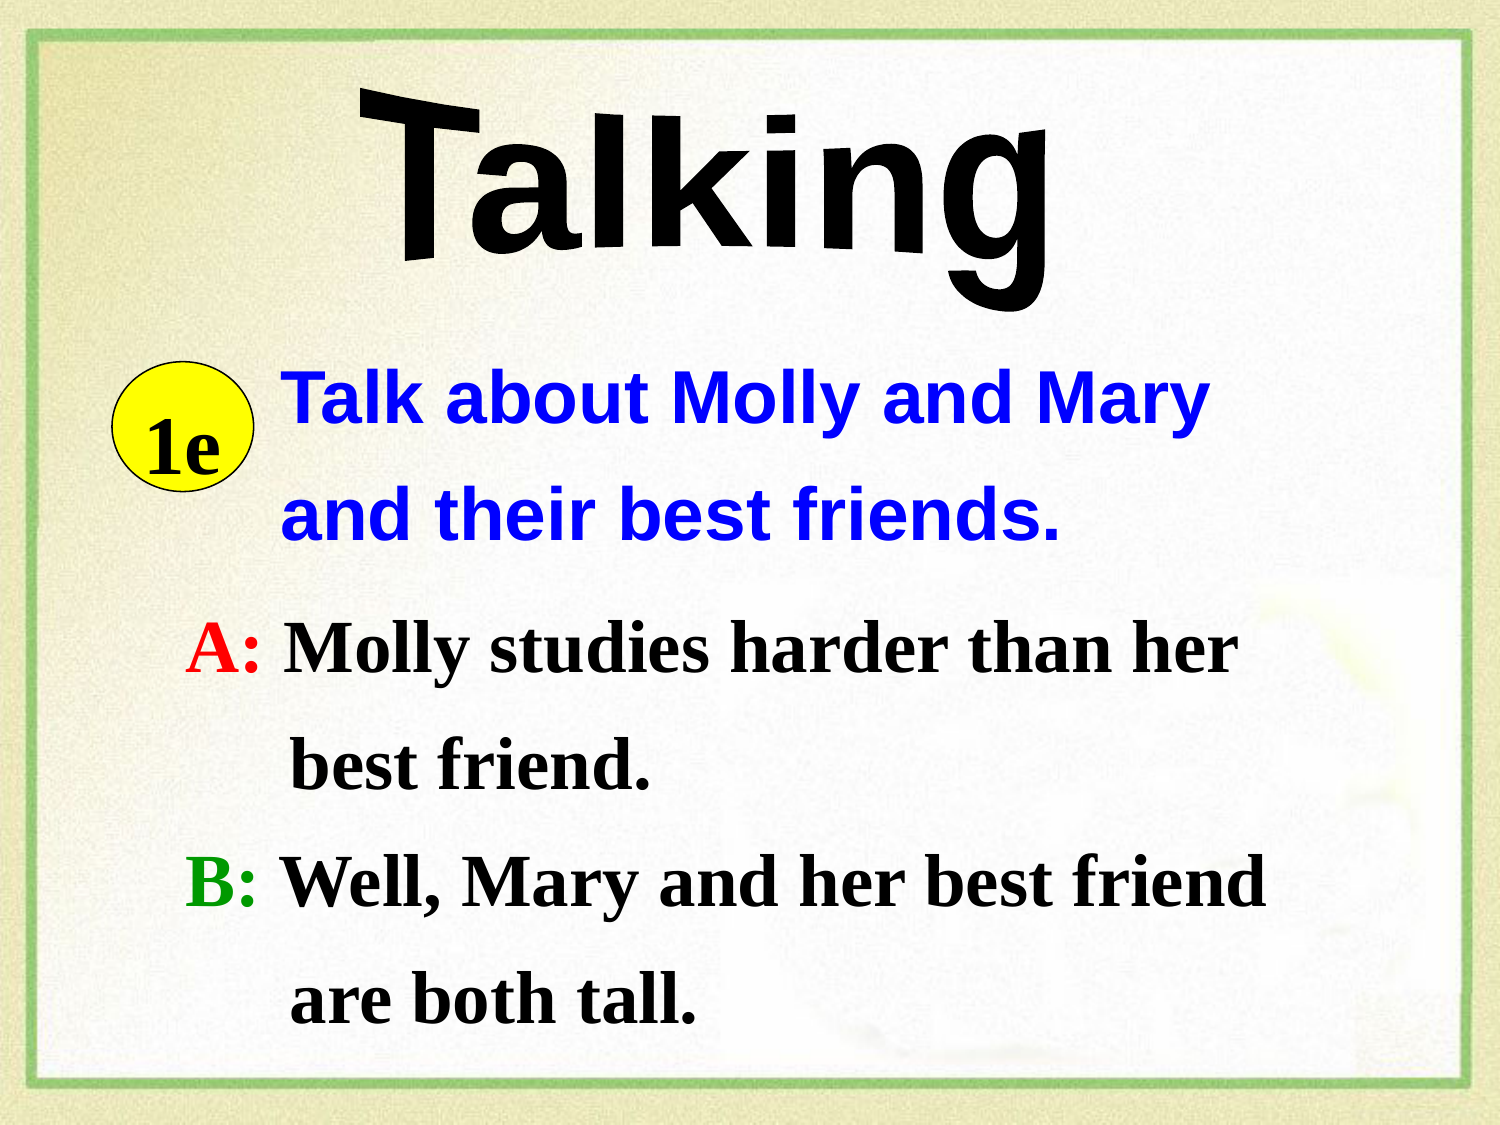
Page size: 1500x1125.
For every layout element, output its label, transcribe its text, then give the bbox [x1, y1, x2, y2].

text_box 1e [111, 361, 254, 492]
text_box Talk about Molly and Mary and their best friends. [265, 314, 1235, 562]
picture [0, 0, 1500, 1125]
text_box A: Molly studies harder than her best friend. B: Well, Mary and her best friend are both tall. [171, 562, 1317, 1046]
